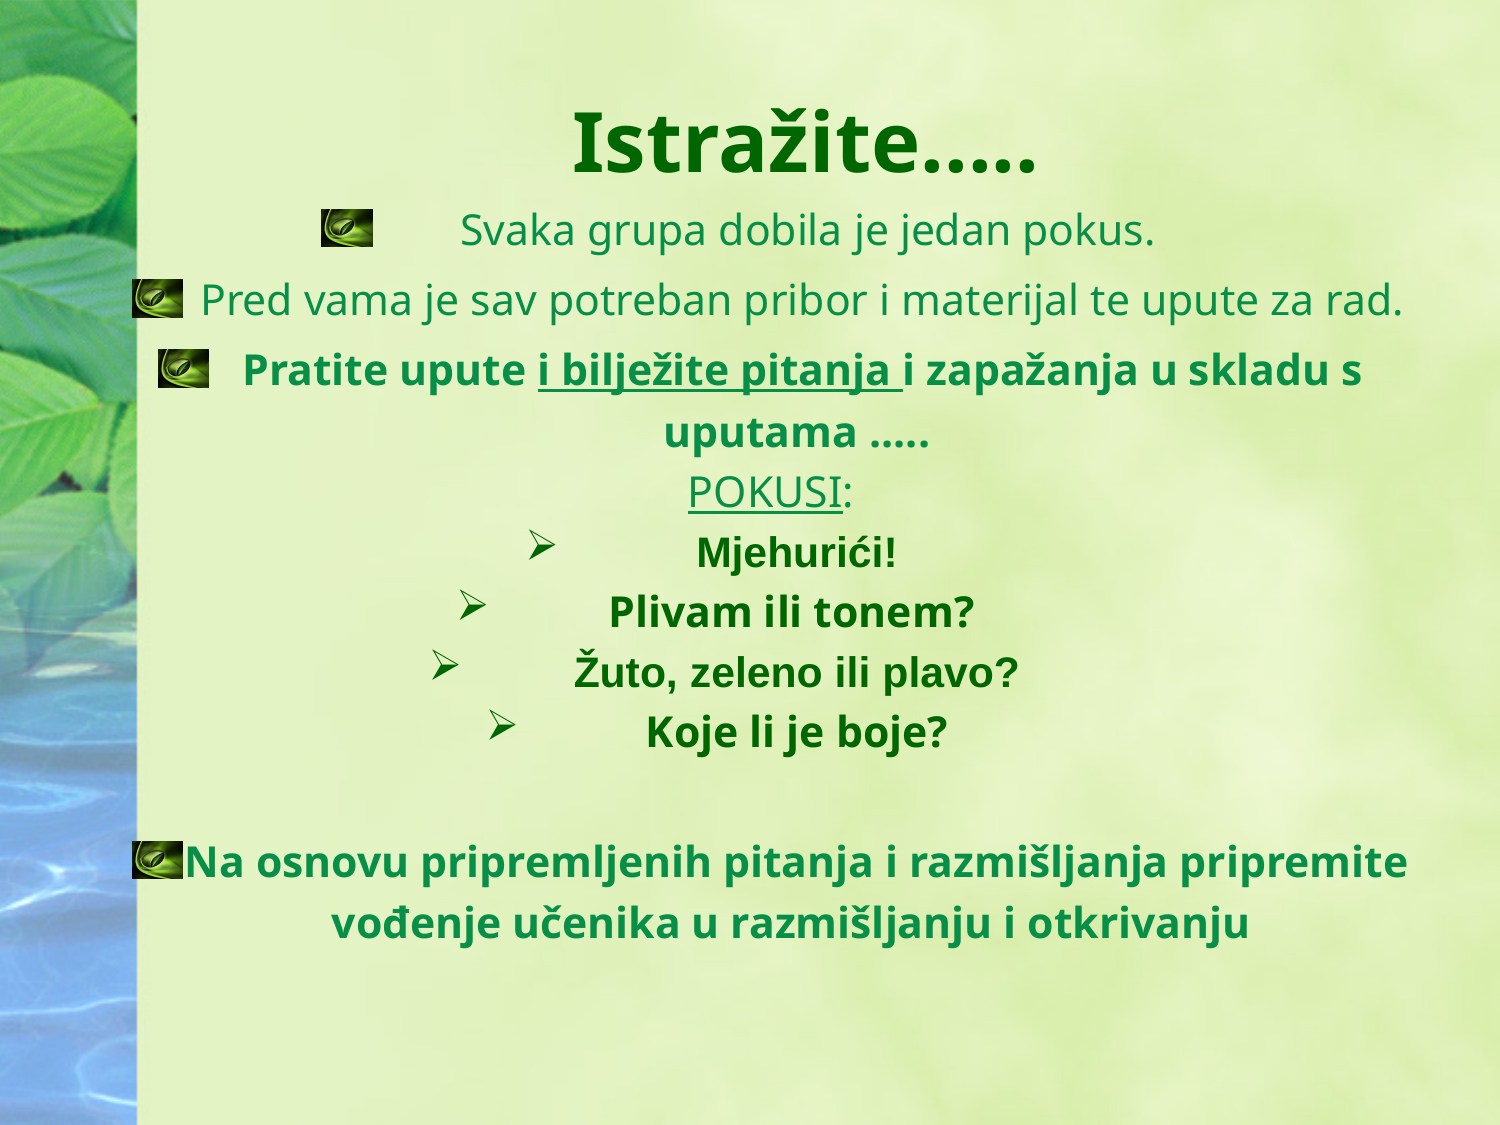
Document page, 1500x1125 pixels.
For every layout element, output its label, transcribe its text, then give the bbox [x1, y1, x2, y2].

picture [0, 0, 1500, 1125]
list Svaka grupa dobila je jedan pokus. Pred vama je sav potreban pribor i materijal te upute za rad. Pratite upute i bilježite pitanja i zapažanja u skladu s uputama ..... POKUSI: Mjehurići! Plivam ili tonem? Žuto, zeleno ili plavo? Koje li je boje? Na osnovu pripremljenih pitanja i razmišljanja pripremite vođenje učenika u razmišljanju i otkrivanju [116, 184, 1426, 1006]
title Istražite..... [187, 44, 1426, 184]
